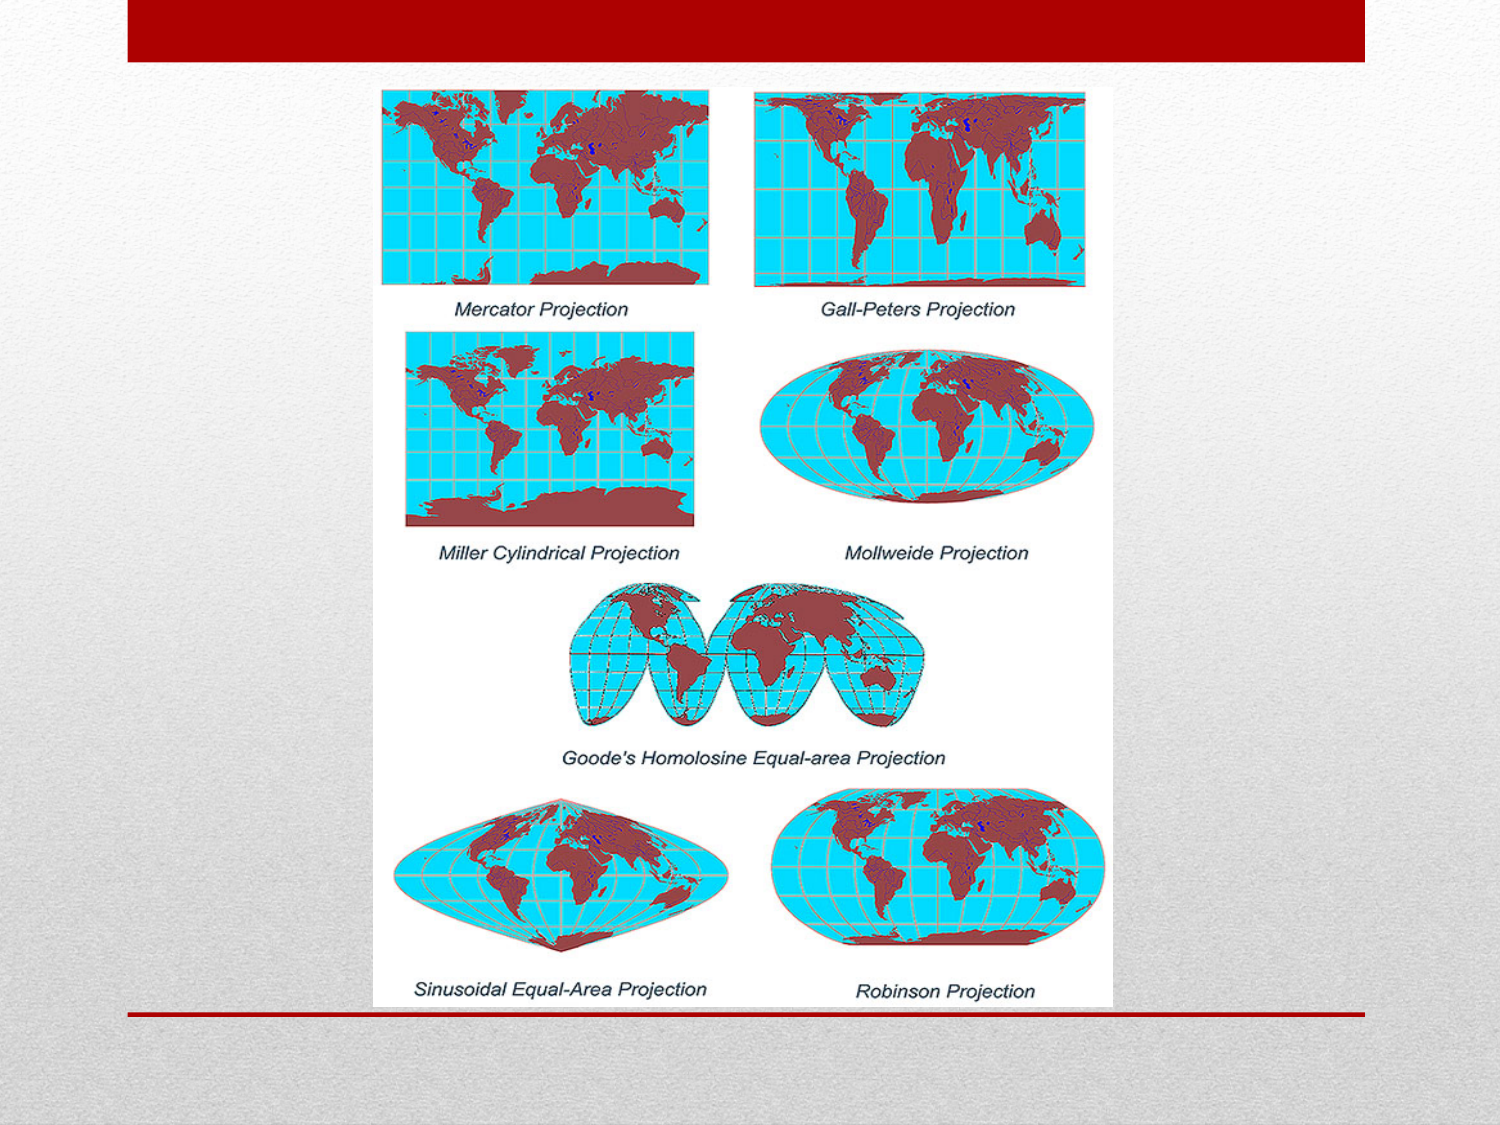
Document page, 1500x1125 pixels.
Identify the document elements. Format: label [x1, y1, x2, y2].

picture [372, 86, 1114, 1007]
